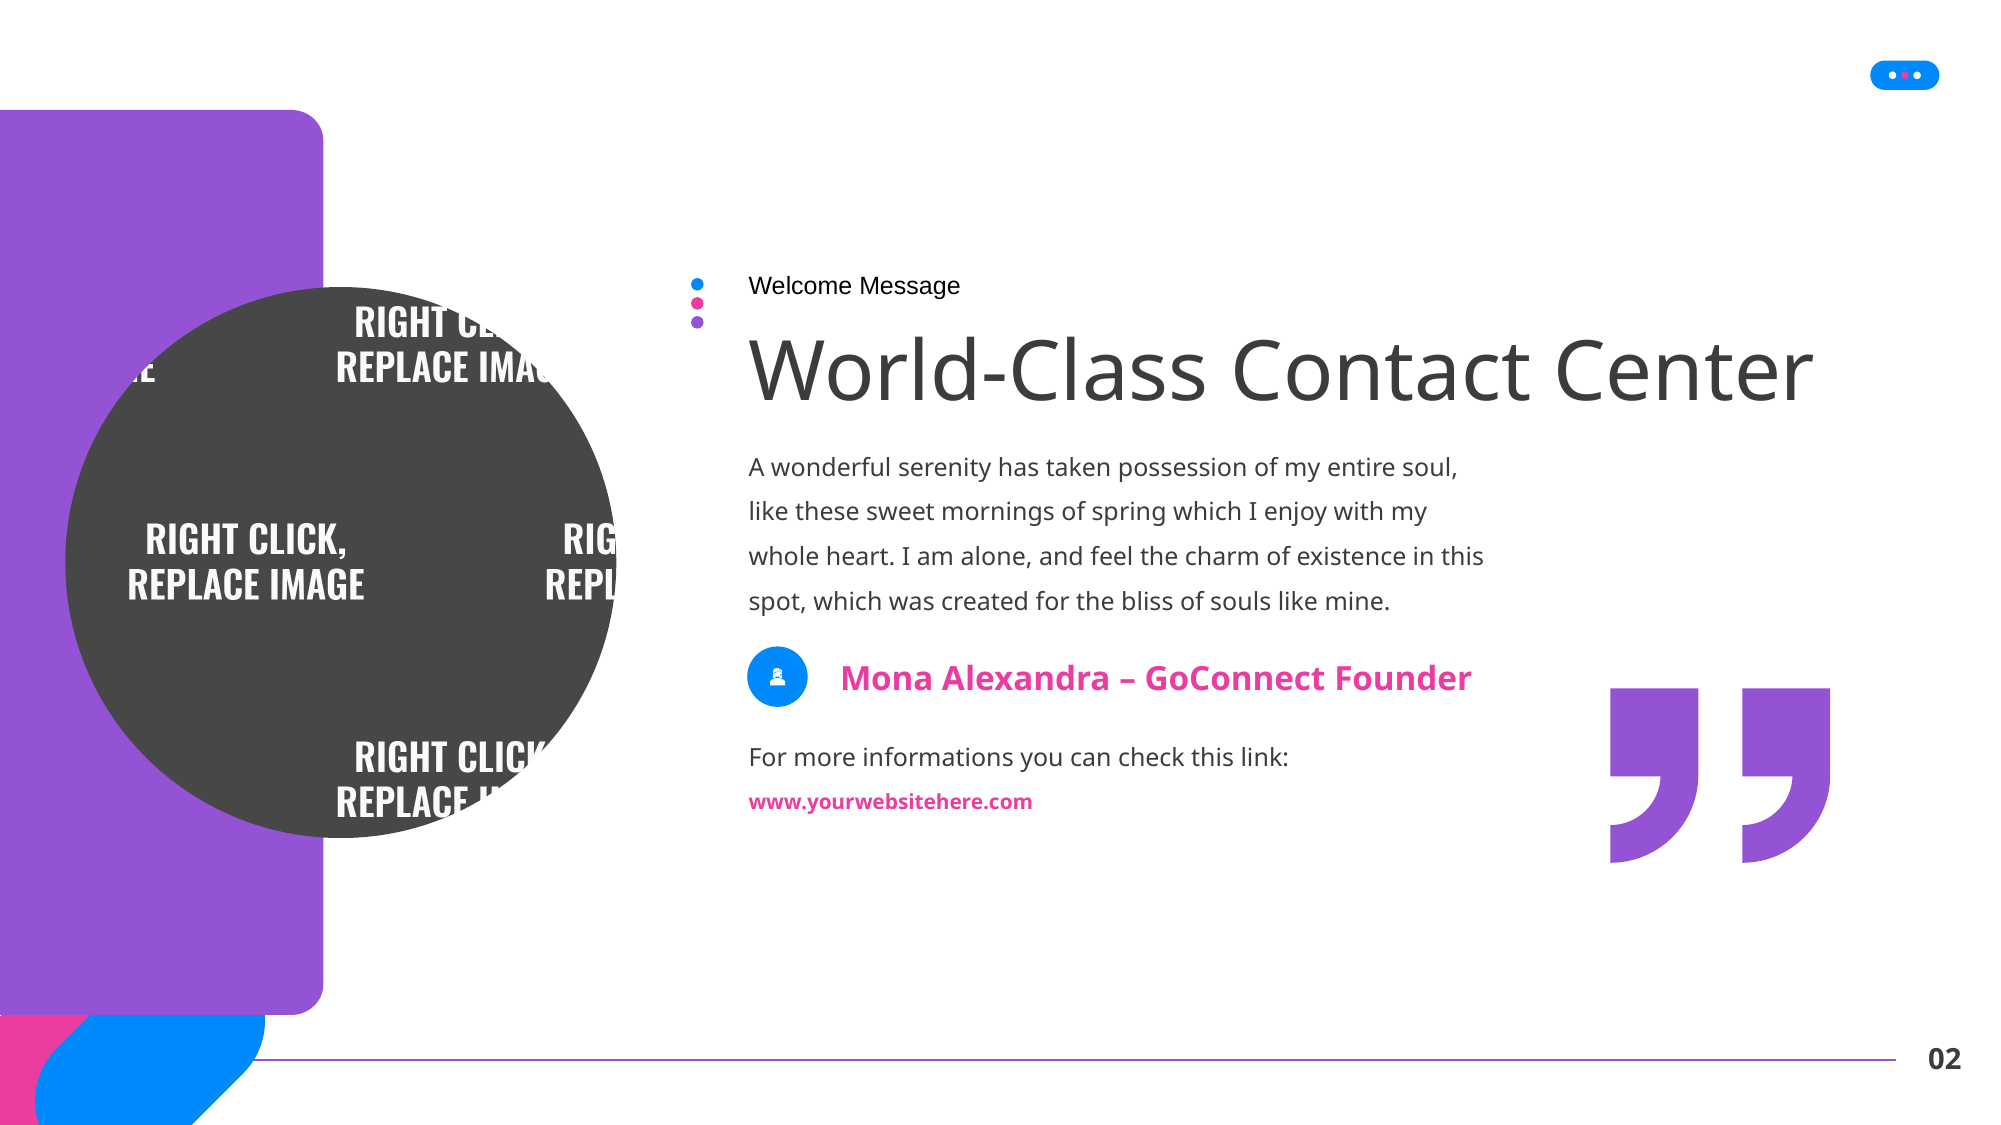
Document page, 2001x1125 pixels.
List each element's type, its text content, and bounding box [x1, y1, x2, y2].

text_box [746, 645, 809, 708]
text_box www.yourwebsitehere.com [733, 780, 1063, 821]
subtitle Welcome Message [733, 262, 1649, 308]
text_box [1610, 688, 1831, 863]
text_box For more informations you can check this link: [733, 733, 1349, 779]
picture [65, 286, 617, 839]
slide_number 02 [1883, 1034, 1977, 1086]
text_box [770, 667, 785, 686]
text_box [0, 108, 325, 1017]
title World-Class Contact Center [733, 309, 1977, 425]
text_box Mona Alexandra – GoConnect Founder [825, 649, 1511, 704]
text_box A wonderful serenity has taken possession of my entire soul, like these sweet mornings of spring which I enjoy with my whole heart. I am alone, and feel the charm of existence in this spot, which was created for the bliss of souls like mine. [733, 428, 1514, 623]
